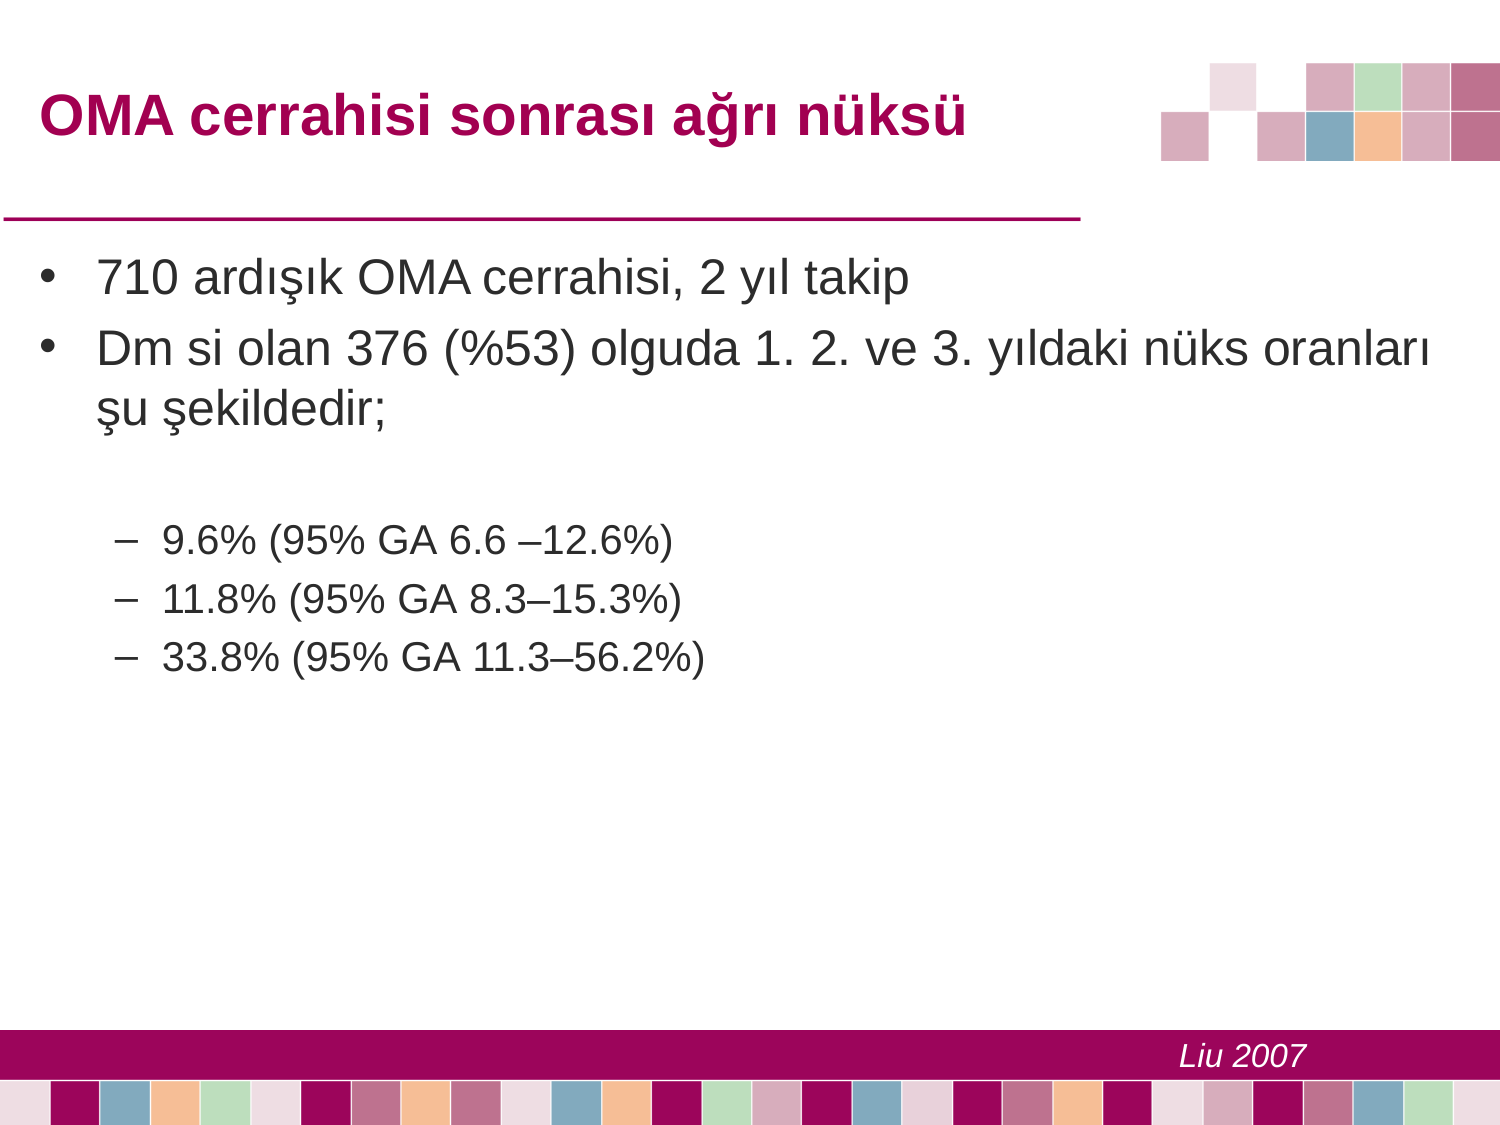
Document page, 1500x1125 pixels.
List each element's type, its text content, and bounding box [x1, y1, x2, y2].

picture [0, 212, 1088, 227]
title OMA cerrahisi sonrası ağrı nüksü [24, 12, 1138, 213]
list 710 ardışık OMA cerrahisi, 2 yıl takip Dm si olan 376 (%53) olguda 1. 2. ve 3. yıldaki nüks oranları şu şekildedir; 9.6% (95% GA 6.6 –12.6%) 11.8% (95% GA 8.3–15.3%) 33.8% (95% GA 11.3–56.2%) [24, 237, 1476, 1013]
text_box Liu 2007 [1164, 1026, 1322, 1082]
picture [1149, 62, 1500, 161]
picture [0, 1030, 1500, 1125]
